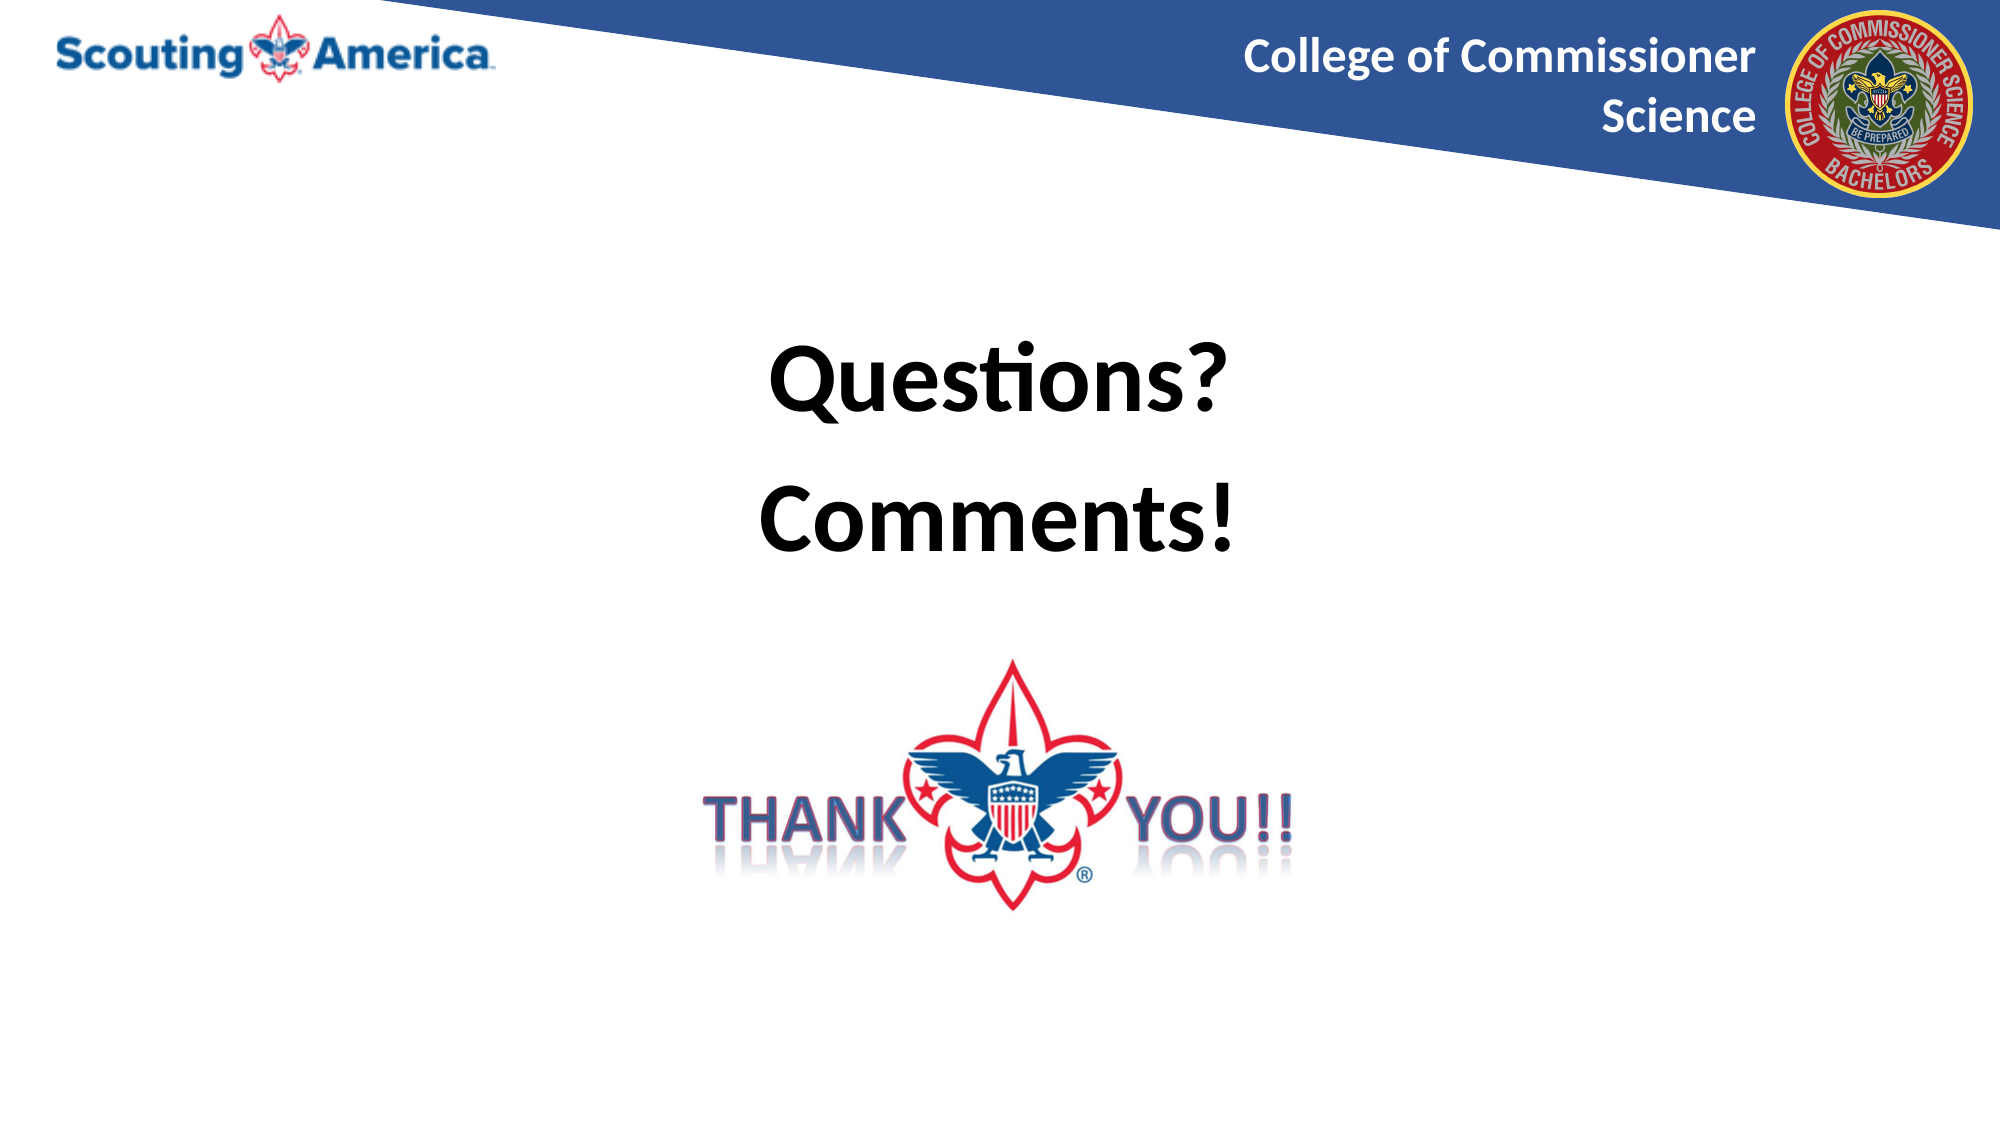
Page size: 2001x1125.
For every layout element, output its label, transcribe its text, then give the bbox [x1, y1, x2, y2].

text_box Questions? Comments! [640, 304, 1359, 579]
picture [56, 14, 496, 83]
picture [658, 651, 1341, 935]
picture [1785, 10, 1973, 198]
